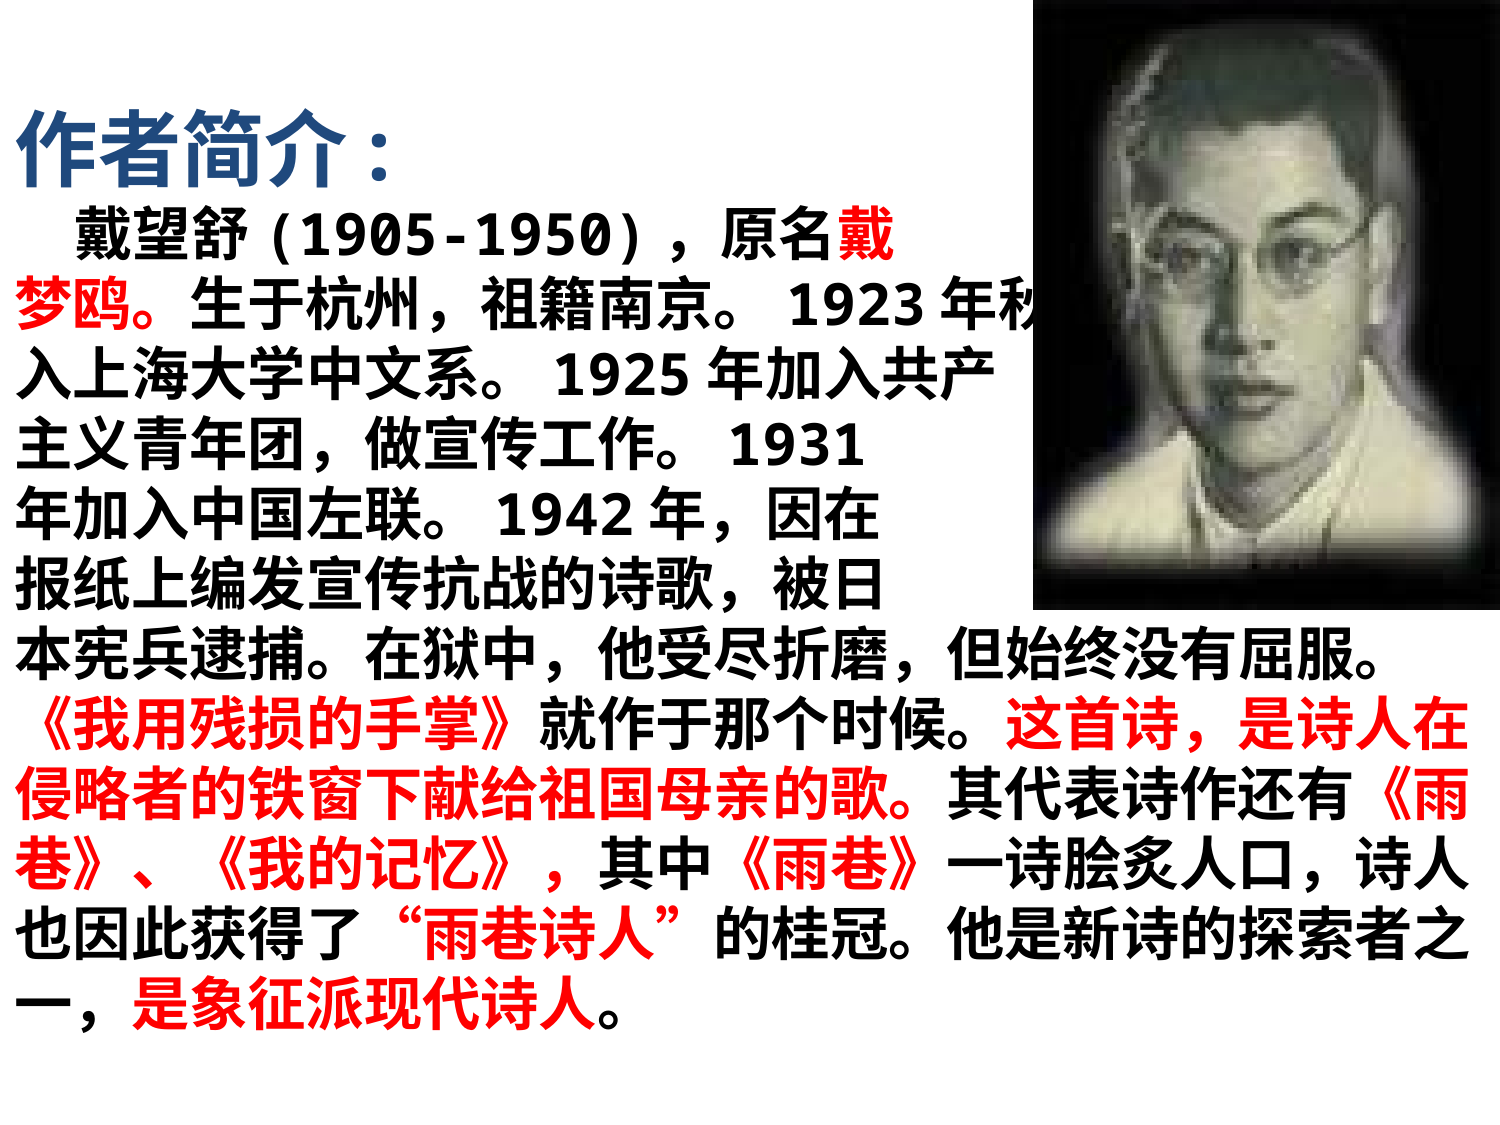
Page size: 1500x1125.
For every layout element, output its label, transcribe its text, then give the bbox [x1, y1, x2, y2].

picture [1033, 0, 1500, 610]
text_box 作者简介: 戴望舒(1905-1950)，原名戴 梦鸥。生于杭州，祖籍南京。1923年秋 入上海大学中文系。1925年加入共产 主义青年团，做宣传工作。1931 年加入中国左联。1942年，因在 报纸上编发宣传抗战的诗歌，被日 本宪兵逮捕。在狱中，他受尽折磨，但始终没有屈服。《我用残损的手掌》就作于那个时候。这首诗，是诗人在侵略者的铁窗下献给祖国母亲的歌。其代表诗作还有《雨巷》、《我的记忆》，其中《雨巷》一诗脍炙人口，诗人也因此获得了“雨巷诗人”的桂冠。他是新诗的探索者之一，是象征派现代诗人。 [0, 90, 1500, 1045]
